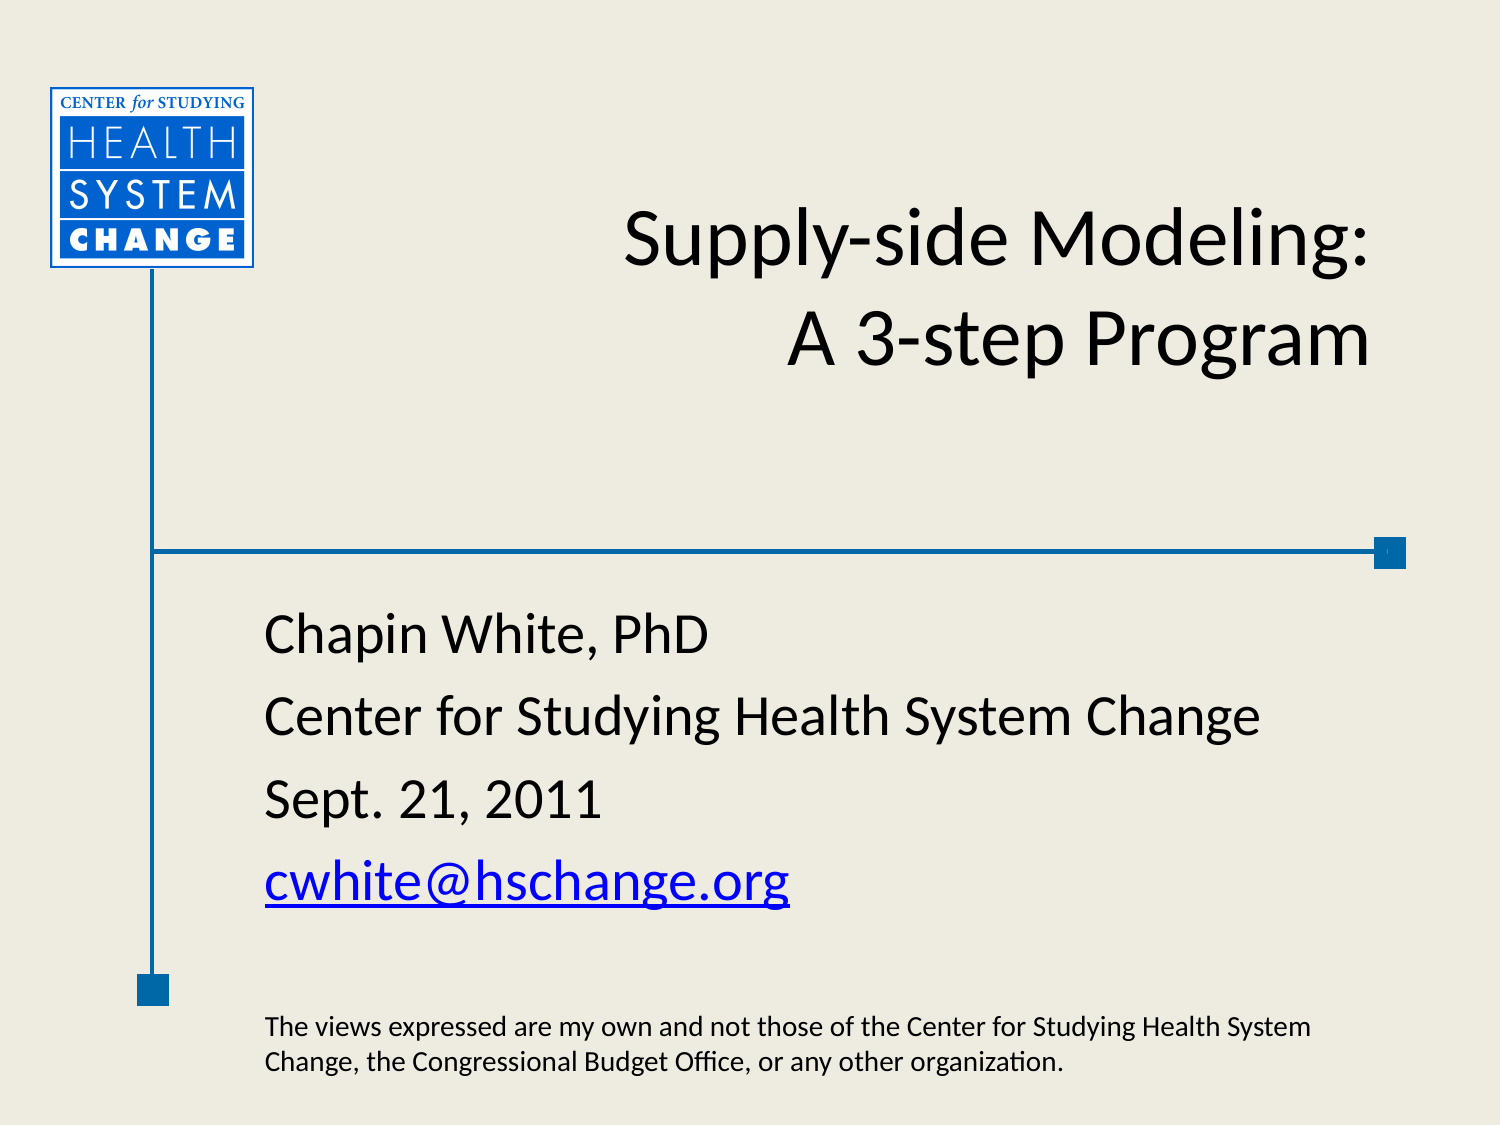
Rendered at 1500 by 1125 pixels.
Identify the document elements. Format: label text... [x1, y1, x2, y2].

title Supply-side Modeling: A 3-step Program [425, 174, 1388, 425]
subtitle Chapin White, PhD Center for Studying Health System Change Sept. 21, 2011 cwhite@hschange.org The views expressed are my own and not those of the Center for Studying Health System Change, the Congressional Budget Office, or any other organization. [249, 587, 1375, 875]
picture [137, 269, 1407, 1007]
picture [49, 87, 254, 268]
